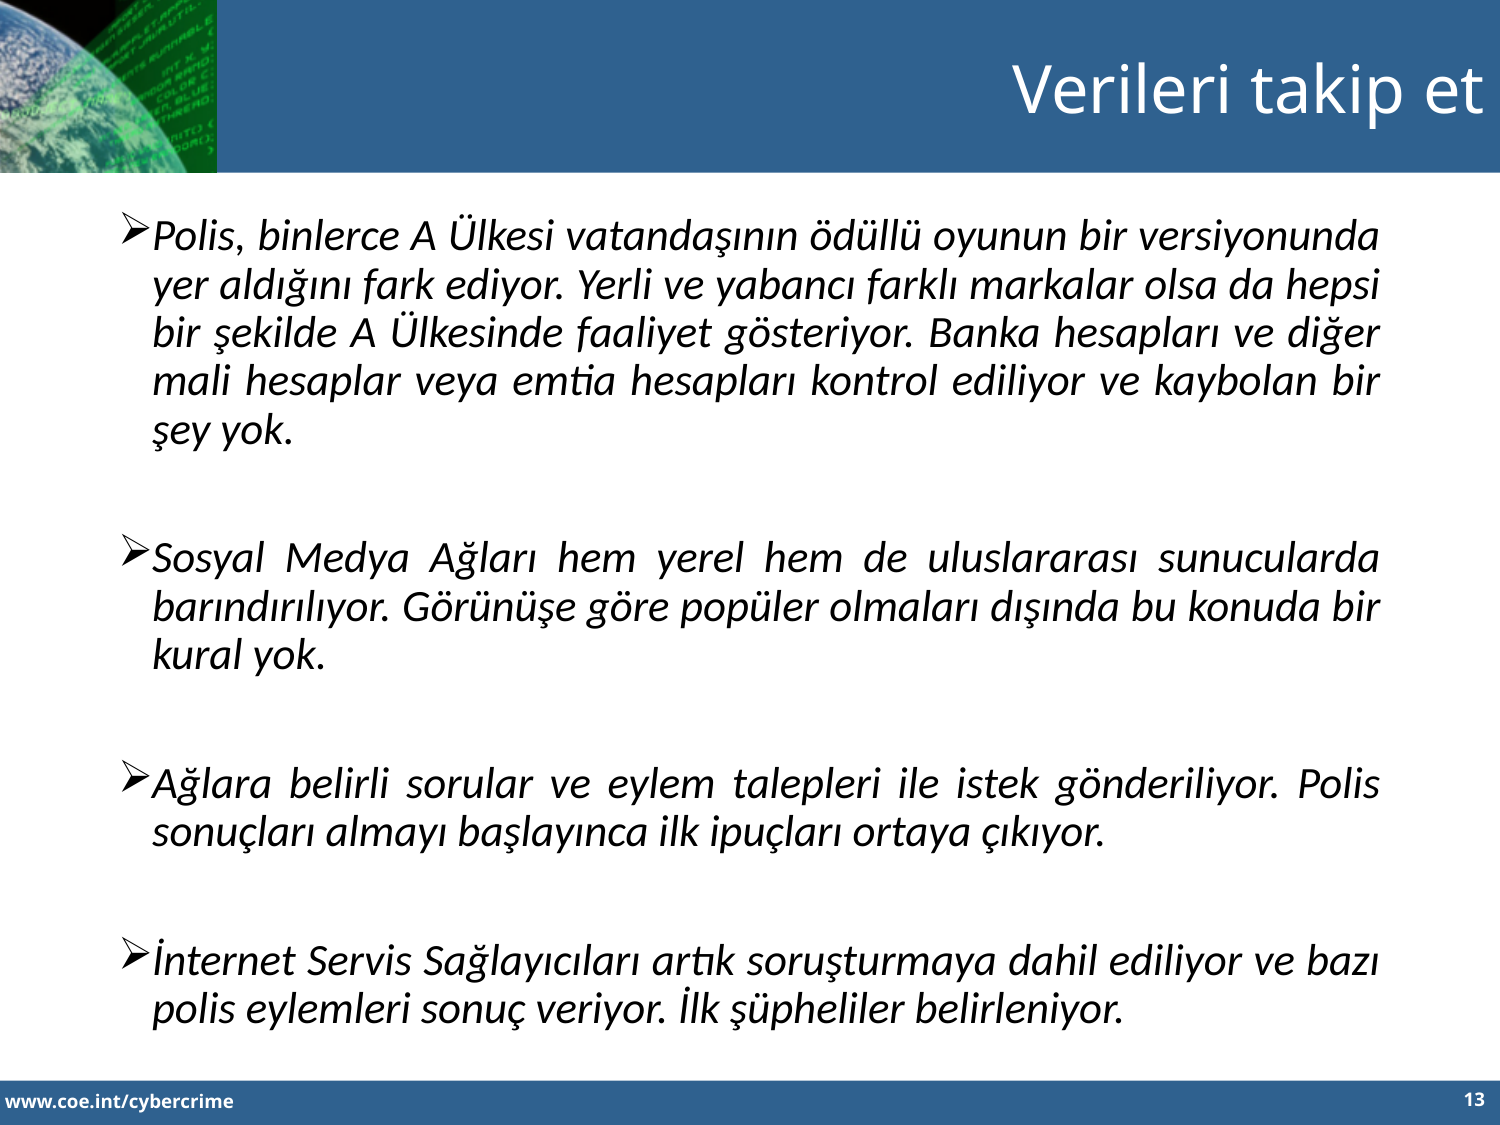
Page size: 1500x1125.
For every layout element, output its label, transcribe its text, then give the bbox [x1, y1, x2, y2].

list Polis, binlerce A Ülkesi vatandaşının ödüllü oyunun bir versiyonunda yer aldığını fark ediyor. Yerli ve yabancı farklı markalar olsa da hepsi bir şekilde A Ülkesinde faaliyet gösteriyor. Banka hesapları ve diğer mali hesaplar veya emtia hesapları kontrol ediliyor ve kaybolan bir şey yok. Sosyal Medya Ağları hem yerel hem de uluslararası sunucularda barındırılıyor. Görünüşe göre popüler olmaları dışında bu konuda bir kural yok. Ağlara belirli sorular ve eylem talepleri ile istek gönderiliyor. Polis sonuçları almayı başlayınca ilk ipuçları ortaya çıkıyor. İnternet Servis Sağlayıcıları artık soruşturmaya dahil ediliyor ve bazı polis eylemleri sonuç veriyor. İlk şüpheliler belirleniyor. [103, 204, 1397, 1050]
text_box Verileri takip et [373, 10, 1500, 163]
slide_number 13 [1162, 1080, 1500, 1125]
picture [0, 1, 217, 173]
